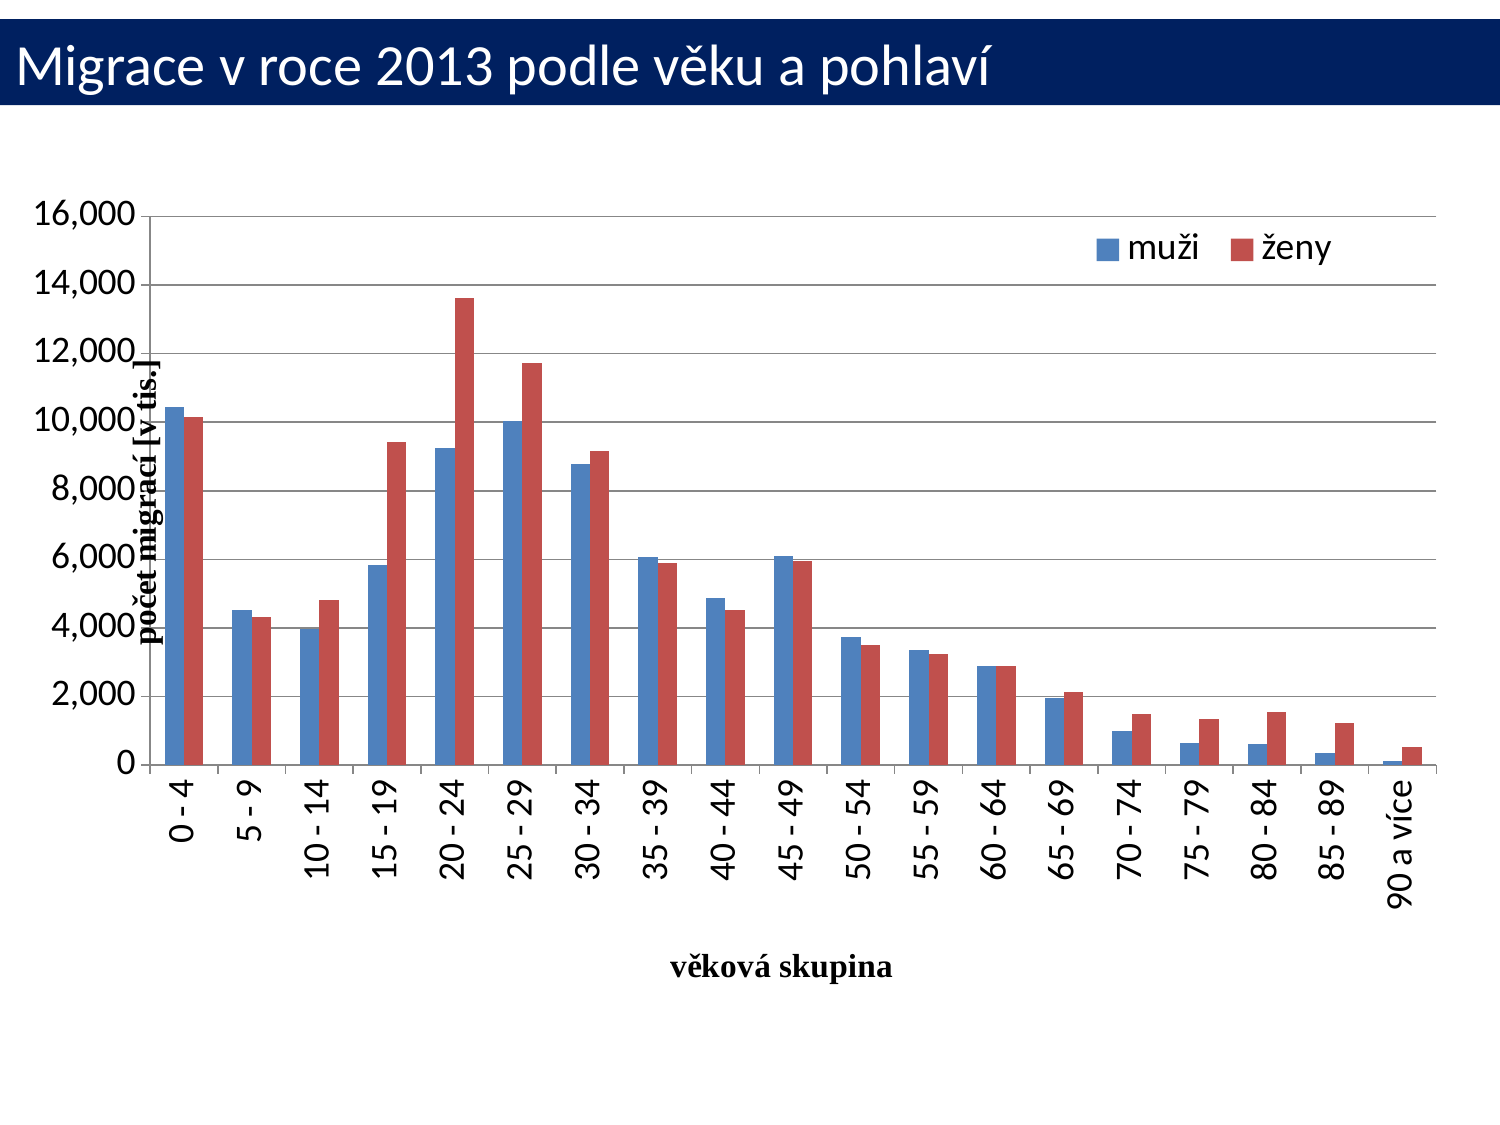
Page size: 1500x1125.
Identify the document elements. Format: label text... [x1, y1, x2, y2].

chart [0, 184, 1471, 1000]
title Migrace v roce 2013 podle věku a pohlaví [0, 19, 1500, 106]
